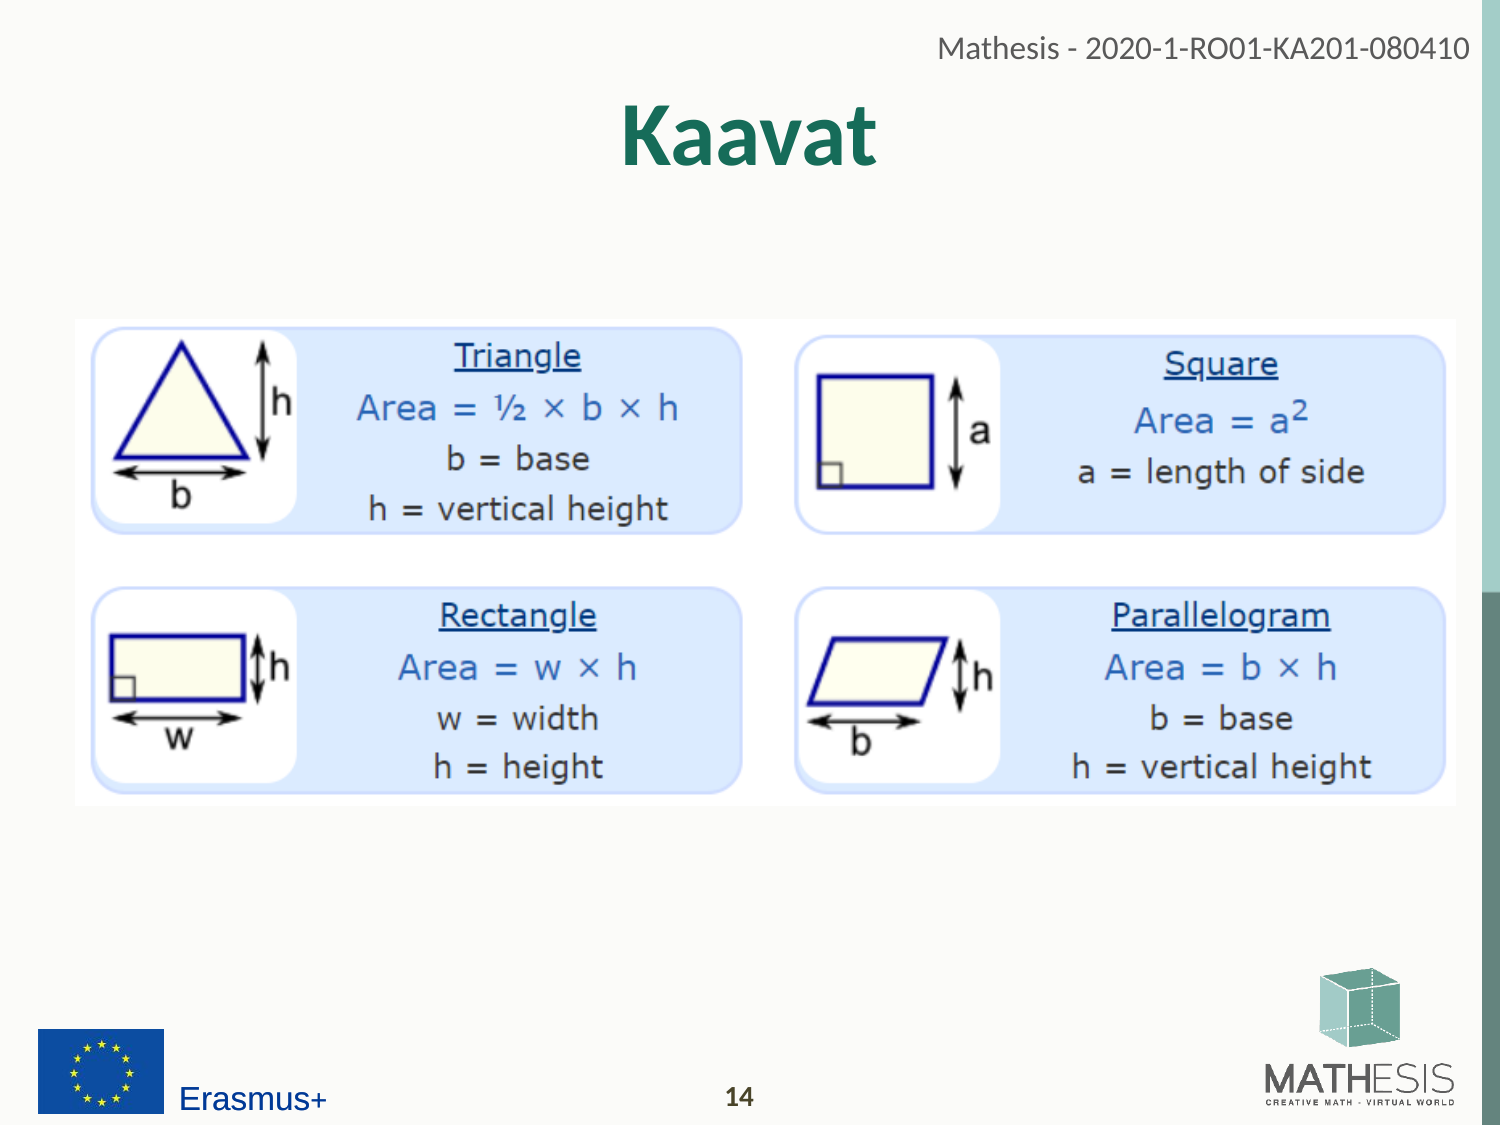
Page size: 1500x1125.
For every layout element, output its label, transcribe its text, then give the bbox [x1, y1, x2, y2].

picture [38, 1029, 164, 1114]
title Kaavat [75, 66, 1425, 254]
picture [74, 319, 1456, 806]
